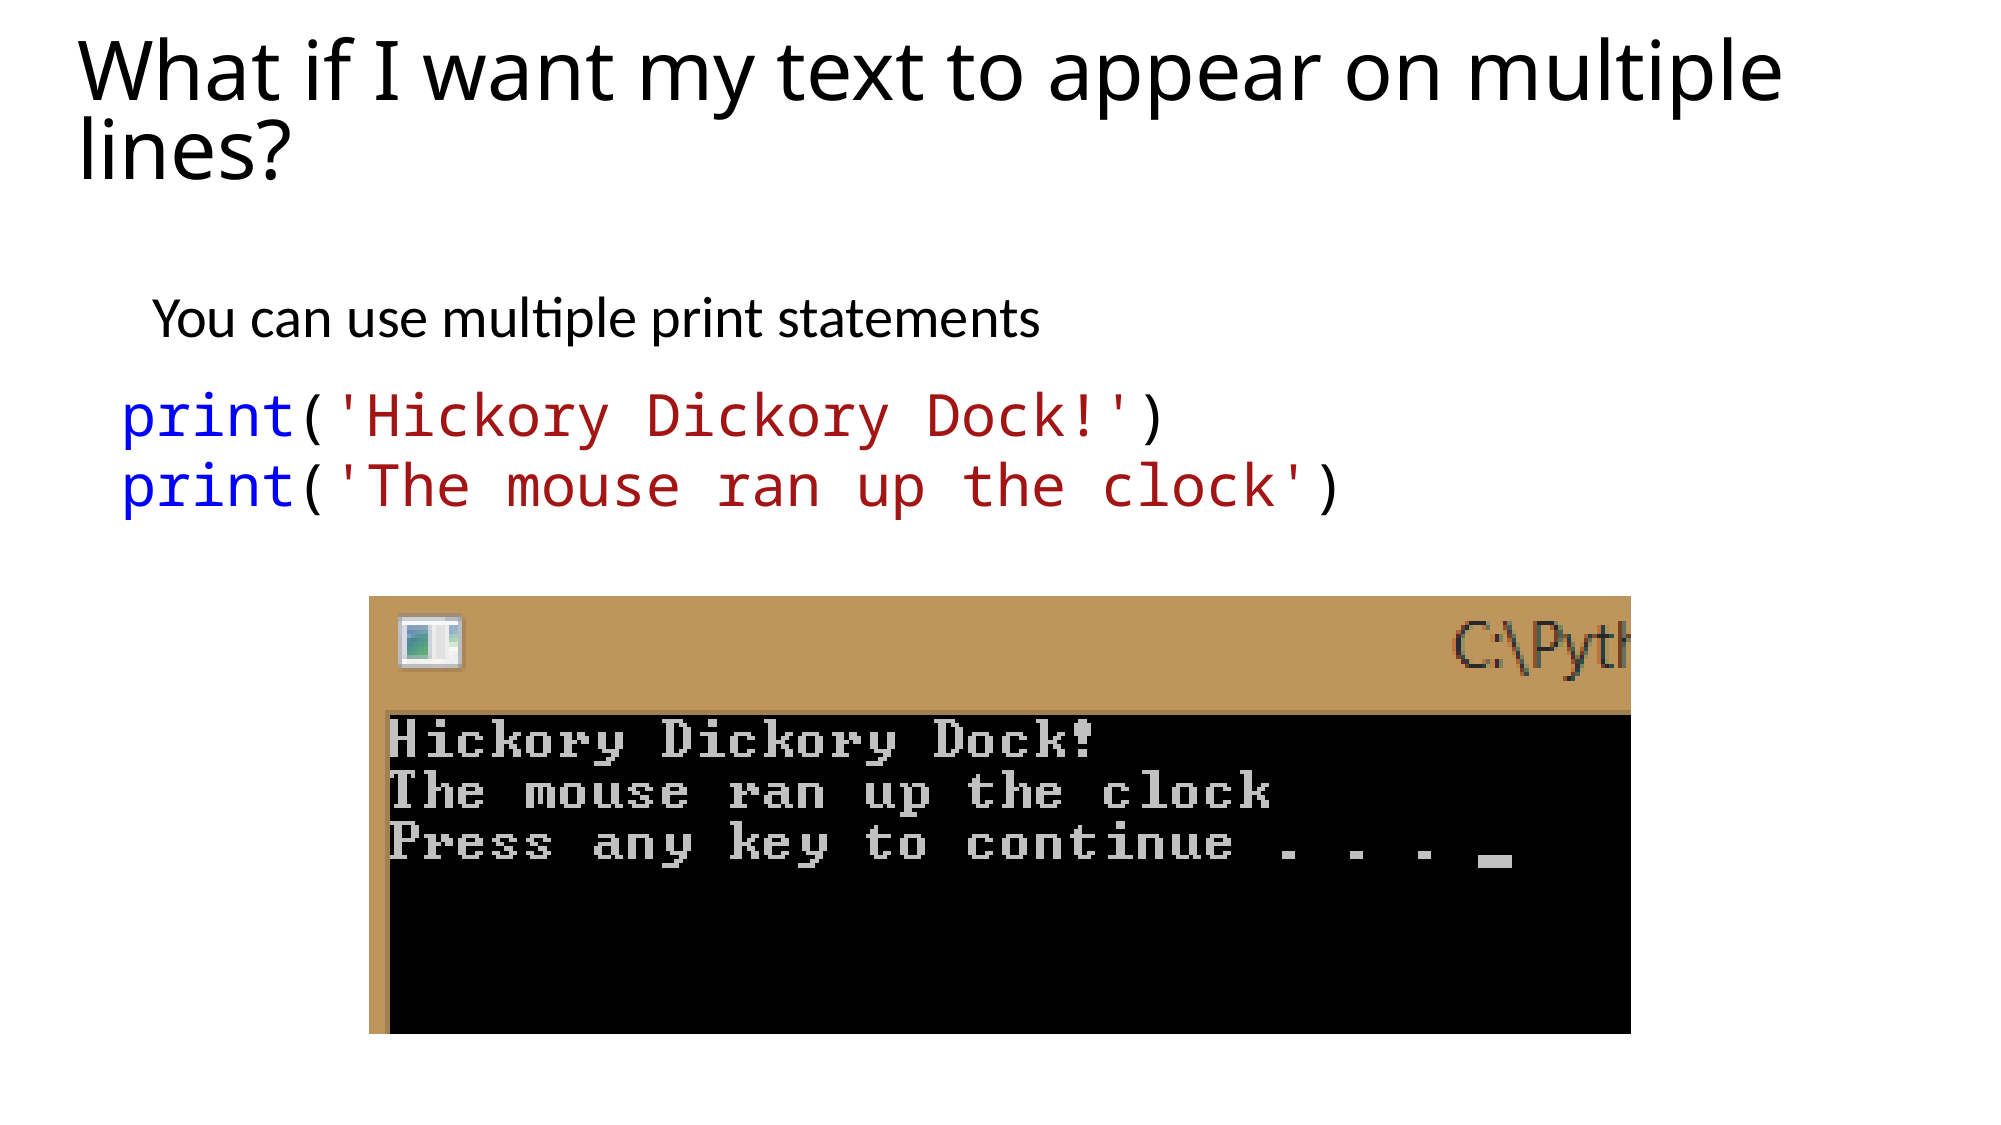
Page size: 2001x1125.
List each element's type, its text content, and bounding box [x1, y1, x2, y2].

picture [368, 596, 1632, 1035]
text_box print('Hickory Dickory Dock!') print('The mouse ran up the clock') [105, 370, 1396, 596]
text_box You can use multiple print statements [137, 271, 1863, 357]
title What if I want my text to appear on multiple lines? [62, 29, 1953, 205]
